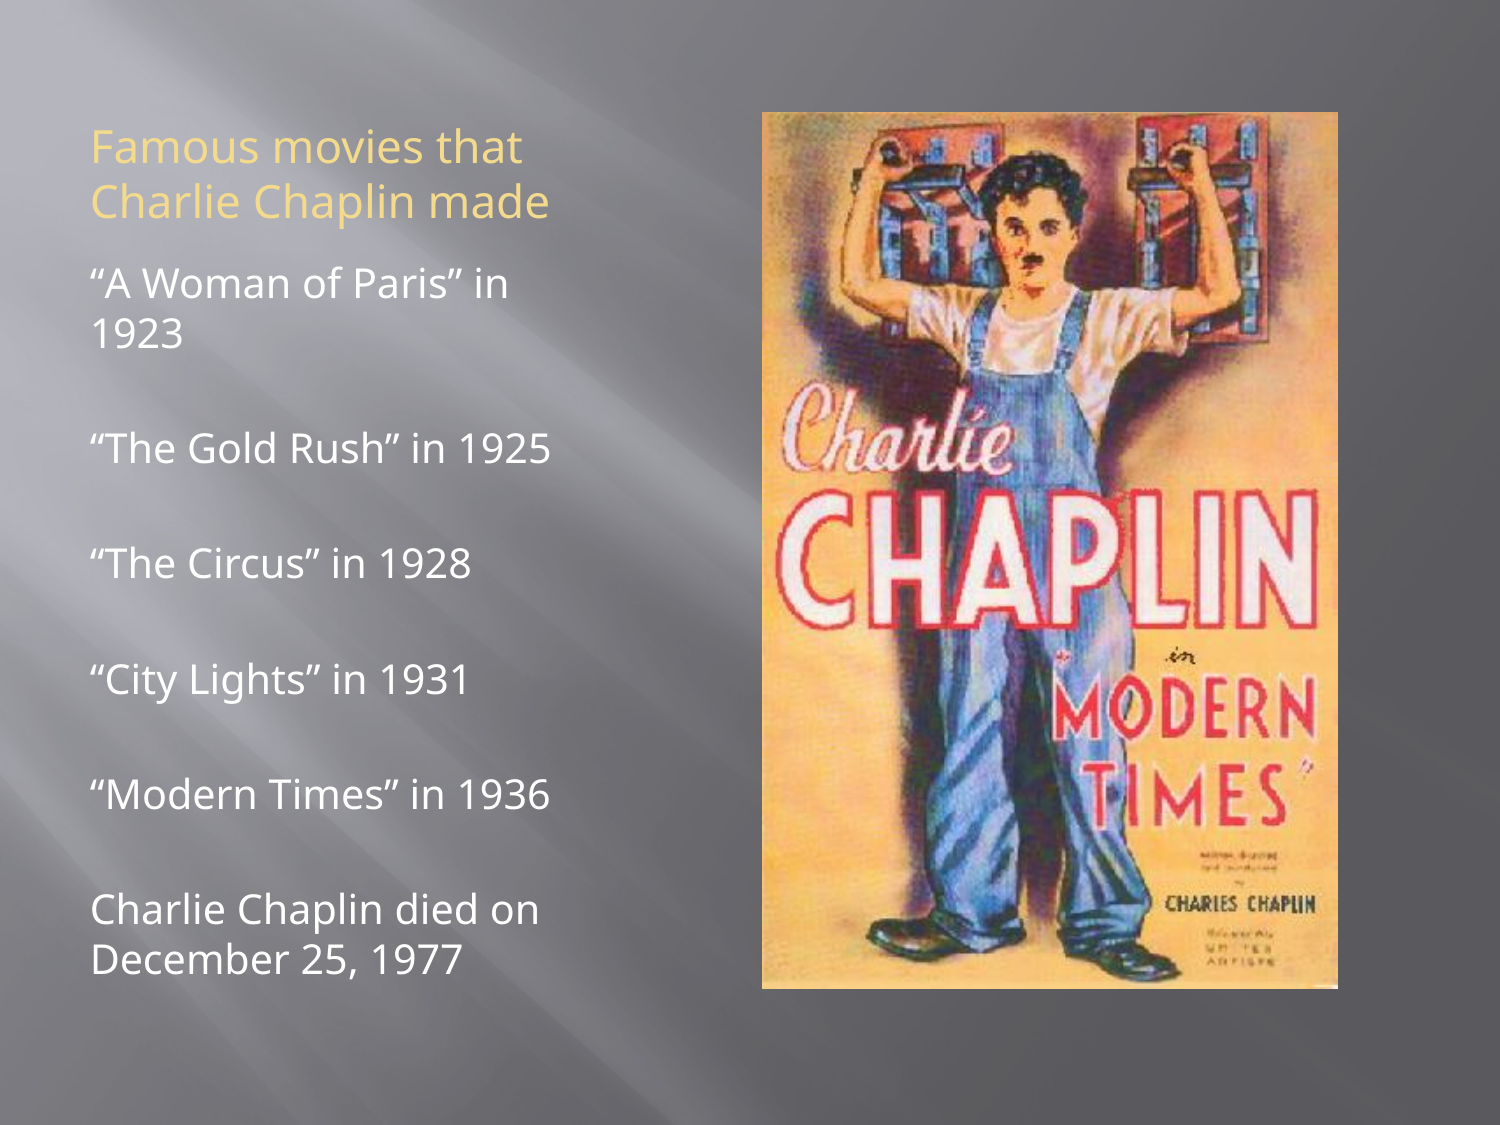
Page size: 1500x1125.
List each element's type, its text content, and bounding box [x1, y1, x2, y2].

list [762, 112, 1338, 990]
title Famous movies that Charlie Chaplin made [75, 44, 569, 236]
list “A Woman of Paris” in 1923 “The Gold Rush” in 1925 “The Circus” in 1928 “City Lights” in 1931 “Modern Times” in 1936 Charlie Chaplin died on December 25, 1977 [75, 249, 569, 1005]
